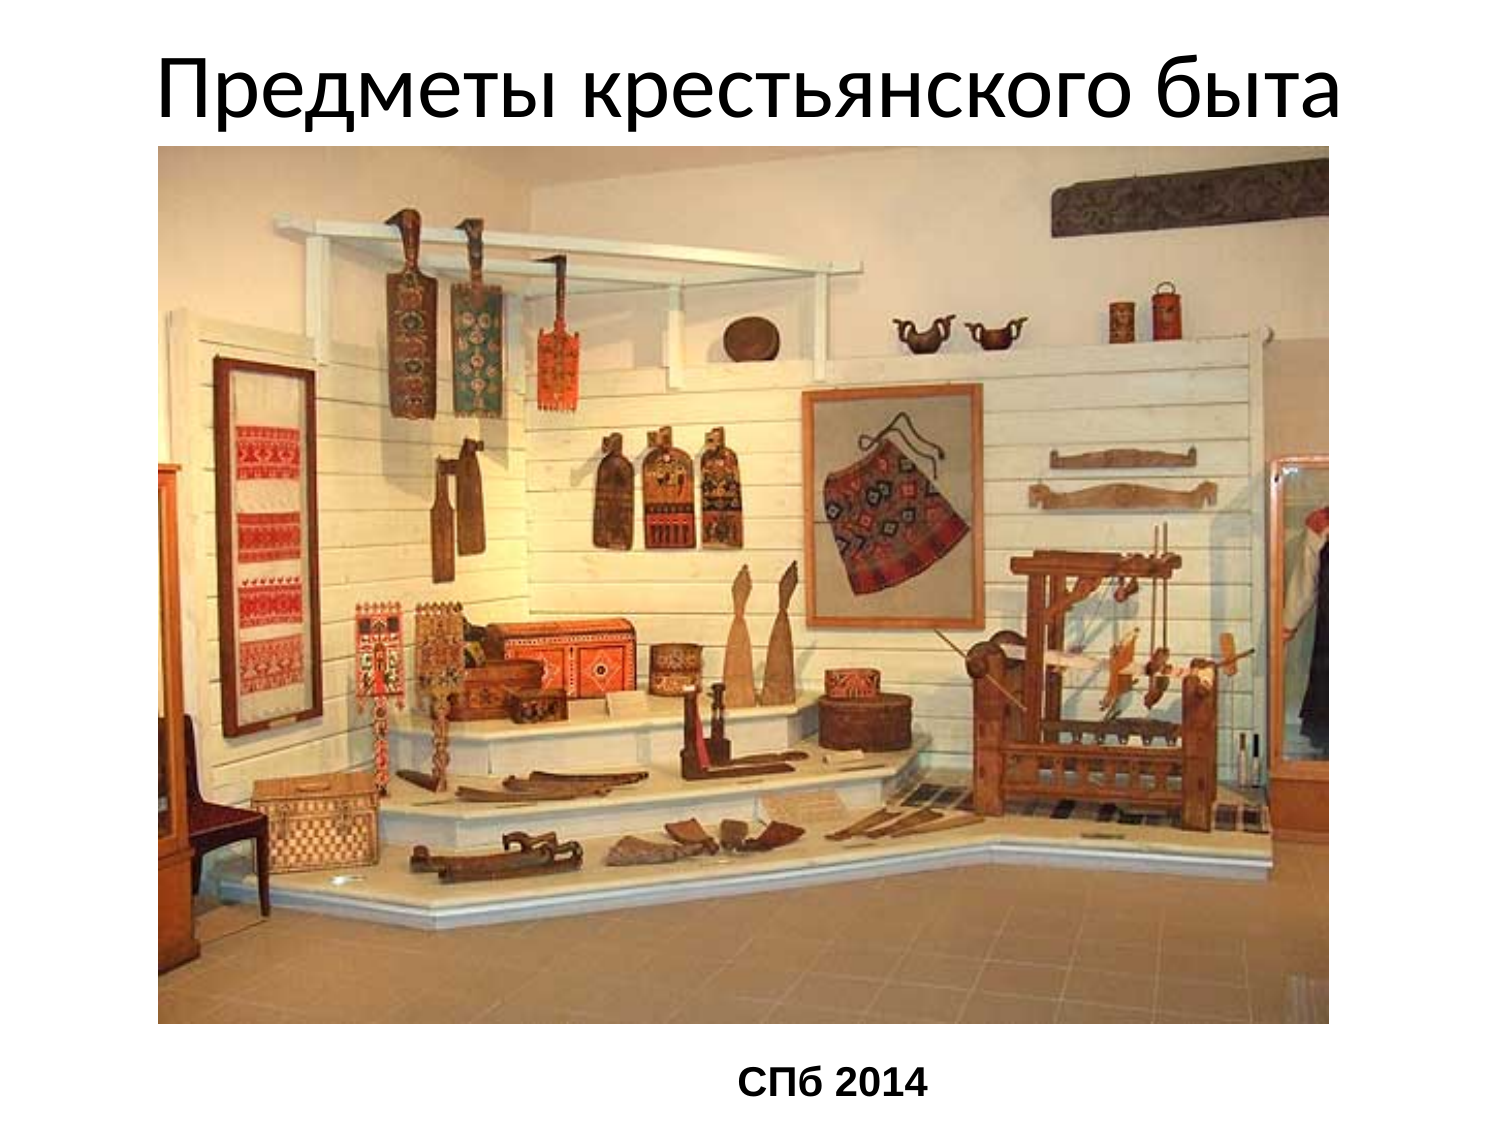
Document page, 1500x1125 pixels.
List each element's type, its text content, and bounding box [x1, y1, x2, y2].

title Предметы крестьянского быта [75, 0, 1425, 161]
text_box СПб 2014 [677, 1033, 988, 1125]
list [158, 145, 1329, 1024]
